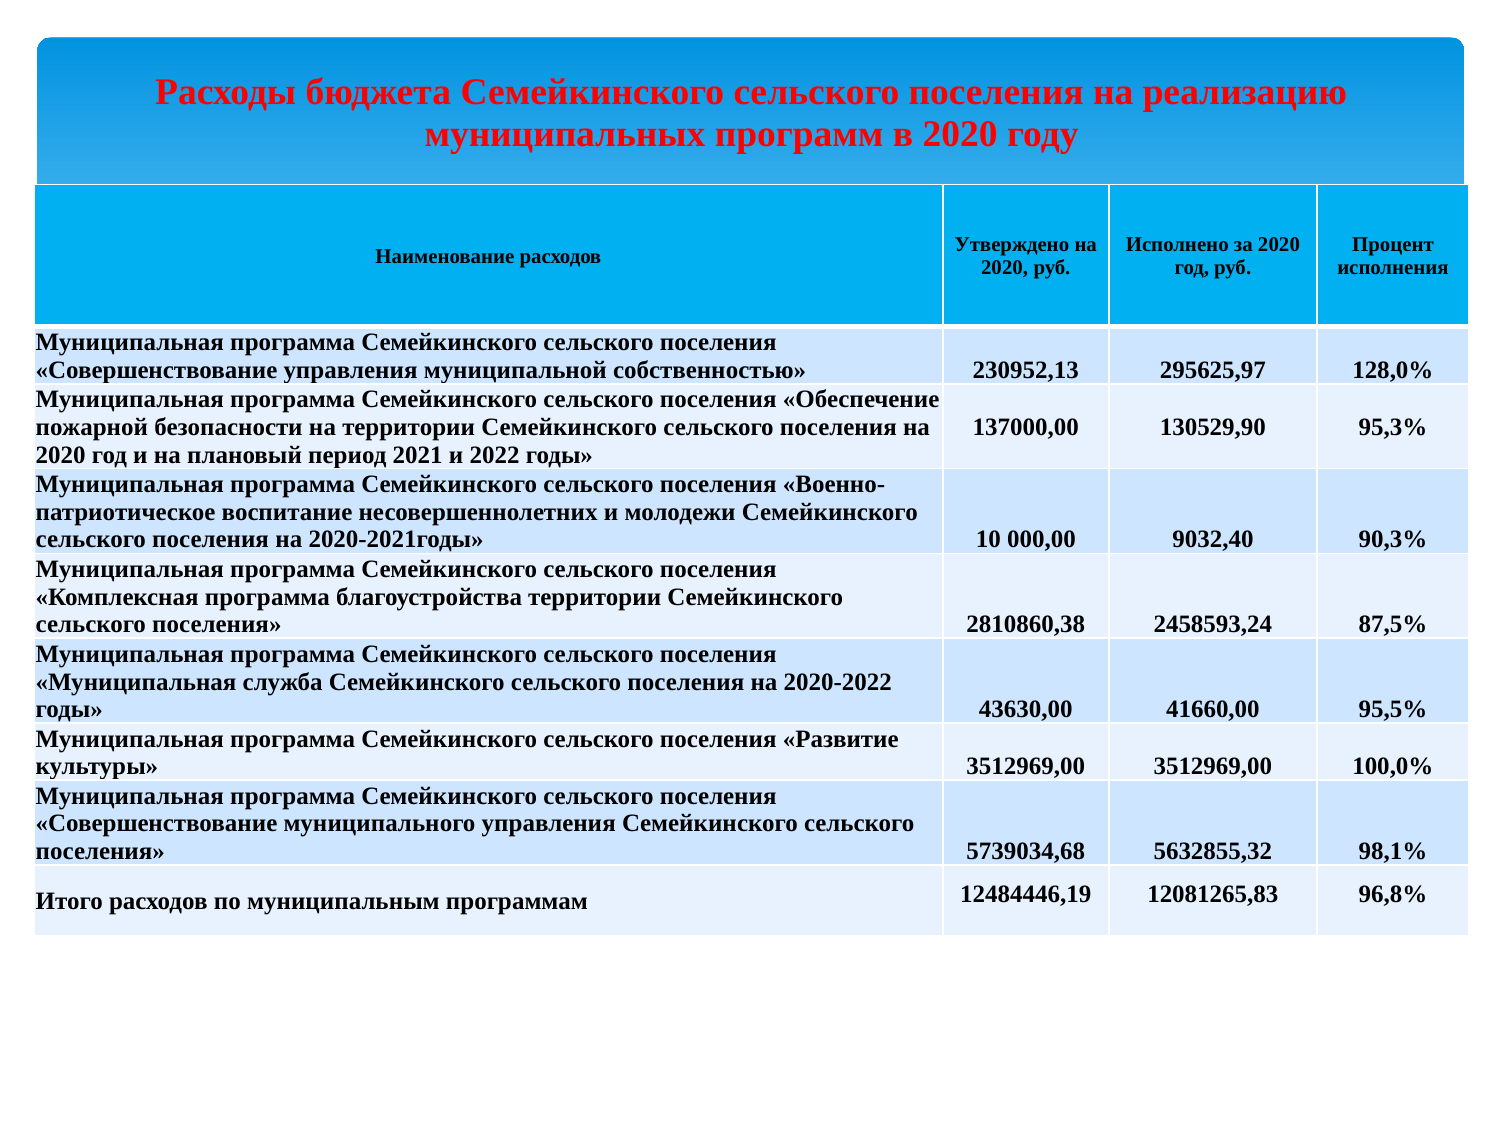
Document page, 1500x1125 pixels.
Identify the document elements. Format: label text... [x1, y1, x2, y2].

table_cell 100,0% [1318, 724, 1468, 779]
table_cell Муниципальная программа Семейкинского сельского поселения «Развитие культуры» [35, 724, 942, 779]
table_cell Муниципальная программа Семейкинского сельского поселения «Совершенствование управления муниципальной собственностью» [35, 329, 942, 383]
table_header Исполнено за 2020 год, руб. [1110, 207, 1316, 324]
table_cell 5632855,32 [1110, 781, 1316, 864]
table_cell 295625,97 [1110, 329, 1316, 383]
table_cell 95,5% [1318, 639, 1468, 722]
table_cell Муниципальная программа Семейкинского сельского поселения «Обеспечение пожарной безопасности на территории Семейкинского сельского поселения на 2020 год и на плановый период 2021 и 2022 годы» [35, 385, 942, 468]
table_cell Муниципальная программа Семейкинского сельского поселения «Комплексная программа благоустройства территории Семейкинского сельского поселения» [35, 554, 942, 637]
table_cell 87,5% [1318, 554, 1468, 637]
table_cell Итого расходов по муниципальным программам [35, 866, 942, 935]
table_cell 12081265,83 [1110, 866, 1316, 935]
table_header Наименование расходов [35, 185, 942, 324]
table_cell 2810860,38 [944, 554, 1108, 637]
table_cell 98,1% [1318, 781, 1468, 864]
table_cell 128,0% [1318, 329, 1468, 383]
table_cell Муниципальная программа Семейкинского сельского поселения «Совершенствование муниципального управления Семейкинского сельского поселения» [35, 781, 942, 864]
table_cell 90,3% [1318, 469, 1468, 553]
table_header Утверждено на 2020, руб. [944, 207, 1108, 324]
table_cell 95,3% [1318, 385, 1468, 468]
table_cell 96,8% [1318, 866, 1468, 935]
table_cell 41660,00 [1110, 639, 1316, 722]
table_cell 5739034,68 [944, 781, 1108, 864]
table_cell 130529,90 [1110, 385, 1316, 468]
title Расходы бюджета Семейкинского сельского поселения на реализацию муниципальных программ в 2020 году [76, 19, 1427, 207]
table_cell 12484446,19 [944, 866, 1108, 935]
table_cell 10 000,00 [944, 469, 1108, 553]
table_cell 3512969,00 [1110, 724, 1316, 779]
table_cell 43630,00 [944, 639, 1108, 722]
table_header Процент исполнения [1318, 185, 1468, 324]
table_cell 230952,13 [944, 329, 1108, 383]
table_cell 2458593,24 [1110, 554, 1316, 637]
table_cell Муниципальная программа Семейкинского сельского поселения «Муниципальная служба Семейкинского сельского поселения на 2020-2022 годы» [35, 639, 942, 722]
table_cell 9032,40 [1110, 469, 1316, 553]
table_cell 3512969,00 [944, 724, 1108, 779]
table_cell Муниципальная программа Семейкинского сельского поселения «Военно-патриотическое воспитание несовершеннолетних и молодежи Семейкинского сельского поселения на 2020-2021годы» [35, 469, 942, 553]
table_cell 137000,00 [944, 385, 1108, 468]
